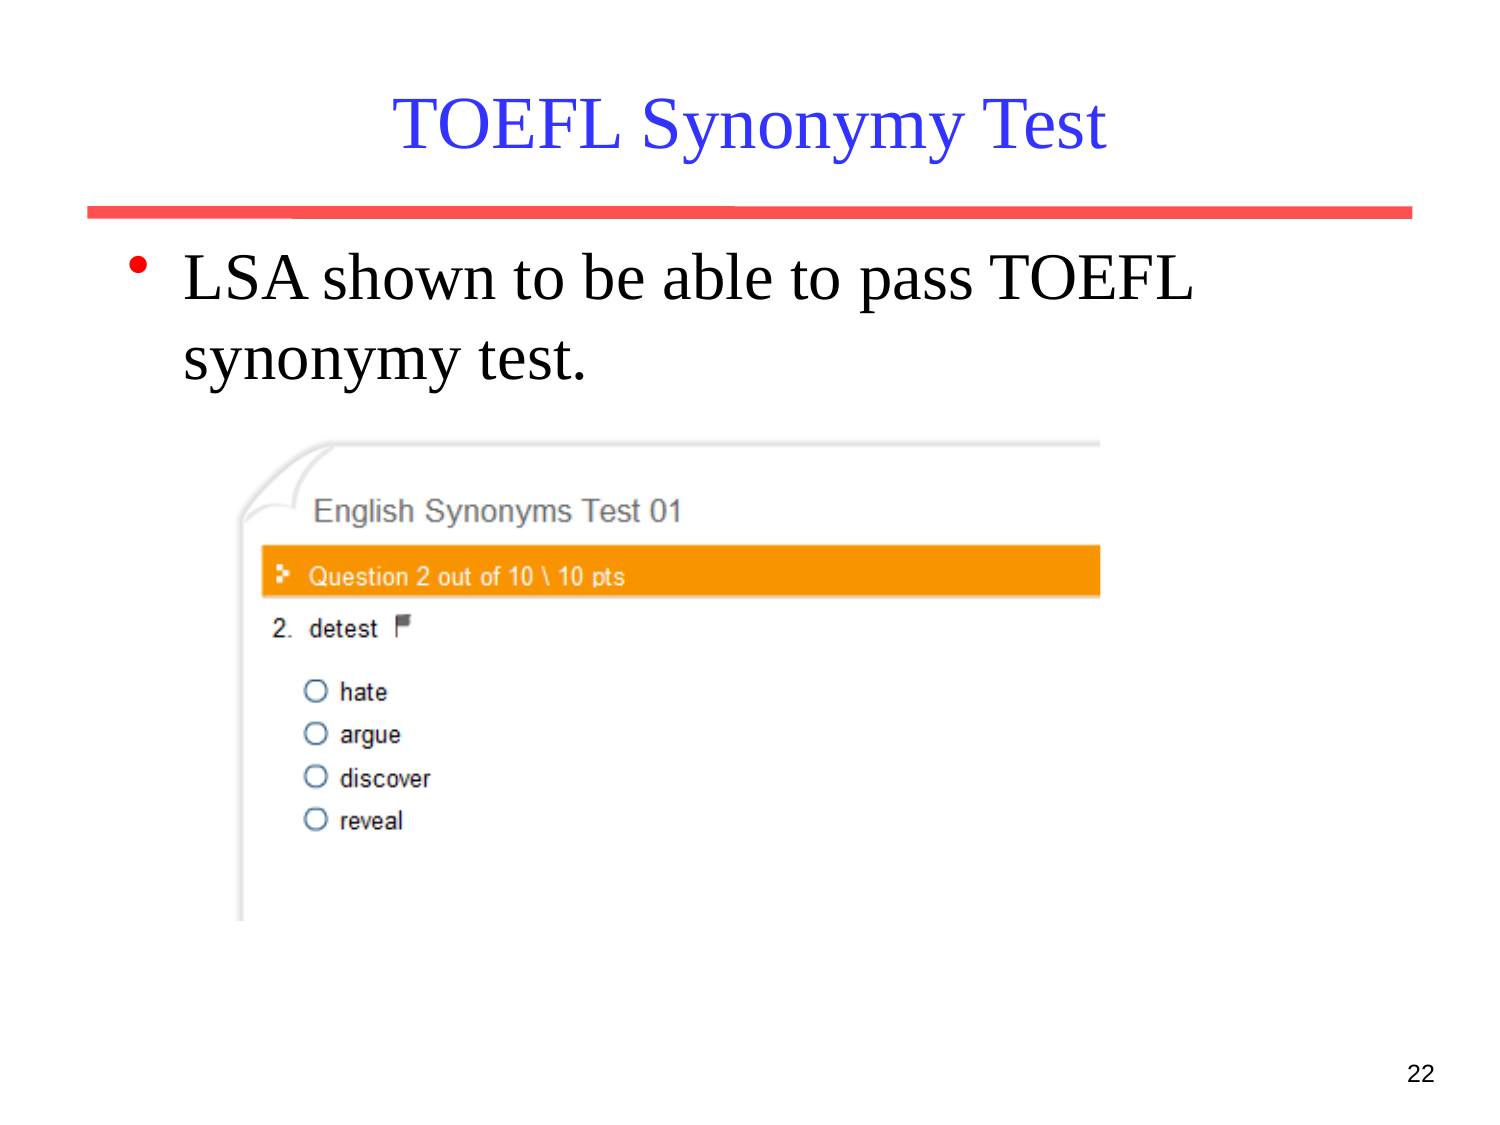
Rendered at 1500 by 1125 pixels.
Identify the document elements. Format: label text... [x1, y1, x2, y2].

title TOEFL Synonymy Test [112, 37, 1388, 201]
list LSA shown to be able to pass TOEFL synonymy test. [112, 224, 1388, 995]
picture [212, 412, 1101, 921]
slide_number 22 [1137, 1049, 1451, 1125]
